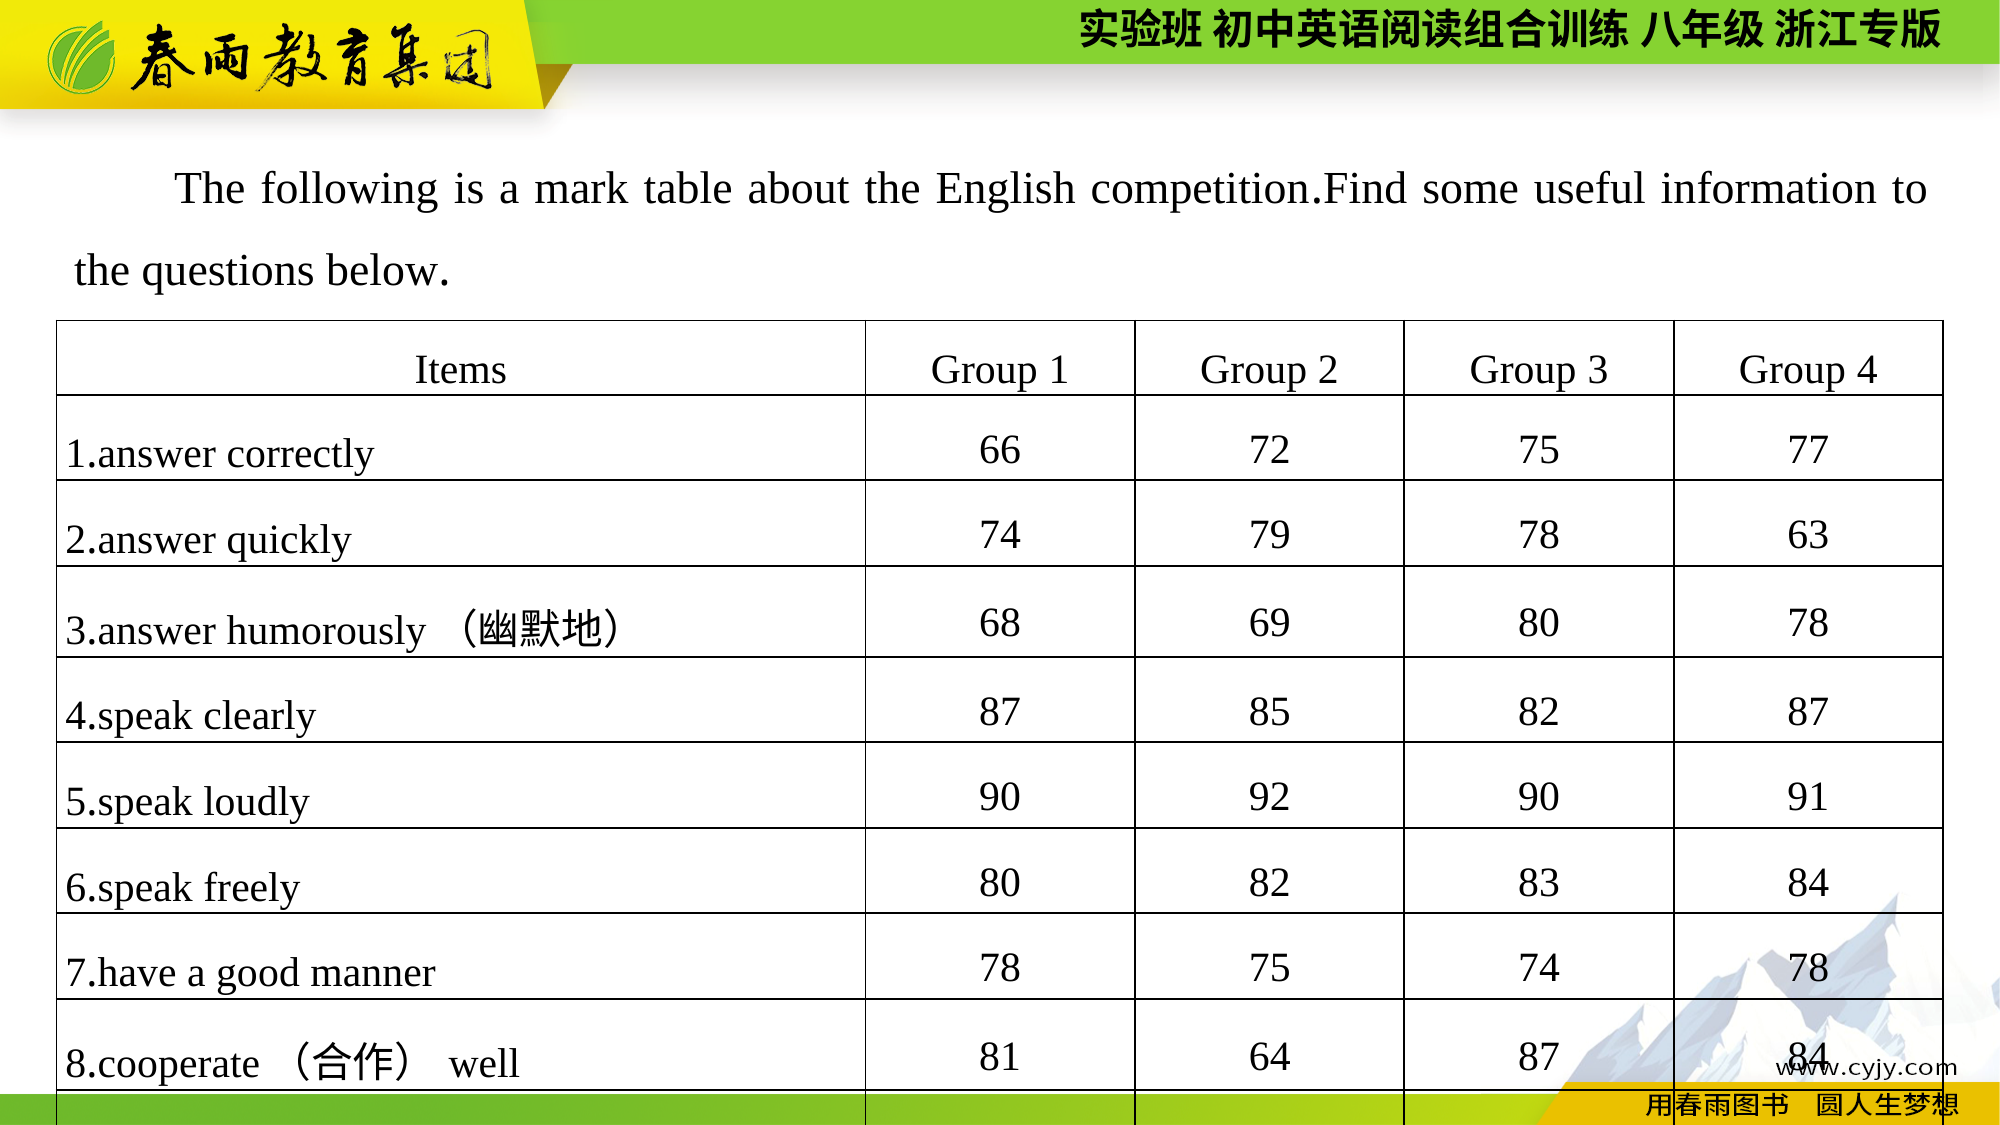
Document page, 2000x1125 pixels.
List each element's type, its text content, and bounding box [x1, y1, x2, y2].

table_cell 78 [866, 1091, 1134, 1125]
picture [0, 0, 2000, 1125]
table_cell 75 [1405, 396, 1673, 479]
table_cell 81 [866, 1000, 1134, 1089]
table_cell 79 [1136, 481, 1403, 565]
table_cell 5.speak loudly [57, 743, 865, 827]
table_cell 77 [1136, 1091, 1403, 1125]
table_cell 68 [866, 567, 1134, 656]
table_cell 80 [866, 829, 1134, 912]
table_cell 82 [1405, 658, 1673, 741]
table_cell 84 [1675, 829, 1942, 912]
table_cell 64 [1136, 1000, 1403, 1089]
table_cell 82 [1136, 829, 1403, 912]
table_header Items [57, 321, 865, 394]
table_cell 87 [1675, 658, 1942, 741]
table_cell 90 [1405, 743, 1673, 827]
table_cell 63 [1675, 481, 1942, 565]
table_cell 80 [1405, 567, 1673, 656]
table_cell 81 [1405, 1091, 1673, 1125]
list The following is a mark table about the English competition.Find some useful information to the questions below. [59, 122, 1944, 294]
table_header Group 2 [1136, 321, 1403, 394]
table_cell 6.speak freely [57, 829, 865, 912]
table_cell 78 [1675, 914, 1942, 998]
table_cell 84 [1675, 1000, 1942, 1089]
table_cell 78 [866, 914, 1134, 998]
table_cell 78 [1405, 481, 1673, 565]
table_cell 8.cooperate（合作）well [57, 1000, 865, 1089]
table_cell 74 [1405, 914, 1673, 998]
table_cell 87 [866, 658, 1134, 741]
table_cell 77 [1675, 396, 1942, 479]
table_cell 80 [1675, 1091, 1942, 1125]
table_header Group 3 [1405, 321, 1673, 394]
table_header Group 4 [1675, 321, 1942, 394]
table_cell 75 [1136, 914, 1403, 998]
table_cell 90 [866, 743, 1134, 827]
table_cell 2.answer quickly [57, 481, 865, 565]
table_cell 74 [866, 481, 1134, 565]
table_cell 66 [866, 396, 1134, 479]
table_cell 85 [1136, 658, 1403, 741]
table_cell 87 [1405, 1000, 1673, 1089]
table_cell 69 [1136, 567, 1403, 656]
table_cell 78 [1675, 567, 1942, 656]
table_cell 72 [1136, 396, 1403, 479]
table_cell 91 [1675, 743, 1942, 827]
table_header Group 1 [866, 321, 1134, 394]
table_cell 1.answer correctly [57, 396, 865, 479]
table_cell 83 [1405, 829, 1673, 912]
table_cell 92 [1136, 743, 1403, 827]
table_cell 7.have a good manner [57, 914, 865, 998]
table_cell Average（平均分） [57, 1091, 865, 1125]
table_cell 3.answer humorously（幽默地） [57, 567, 865, 656]
table_cell 4.speak clearly [57, 658, 865, 741]
